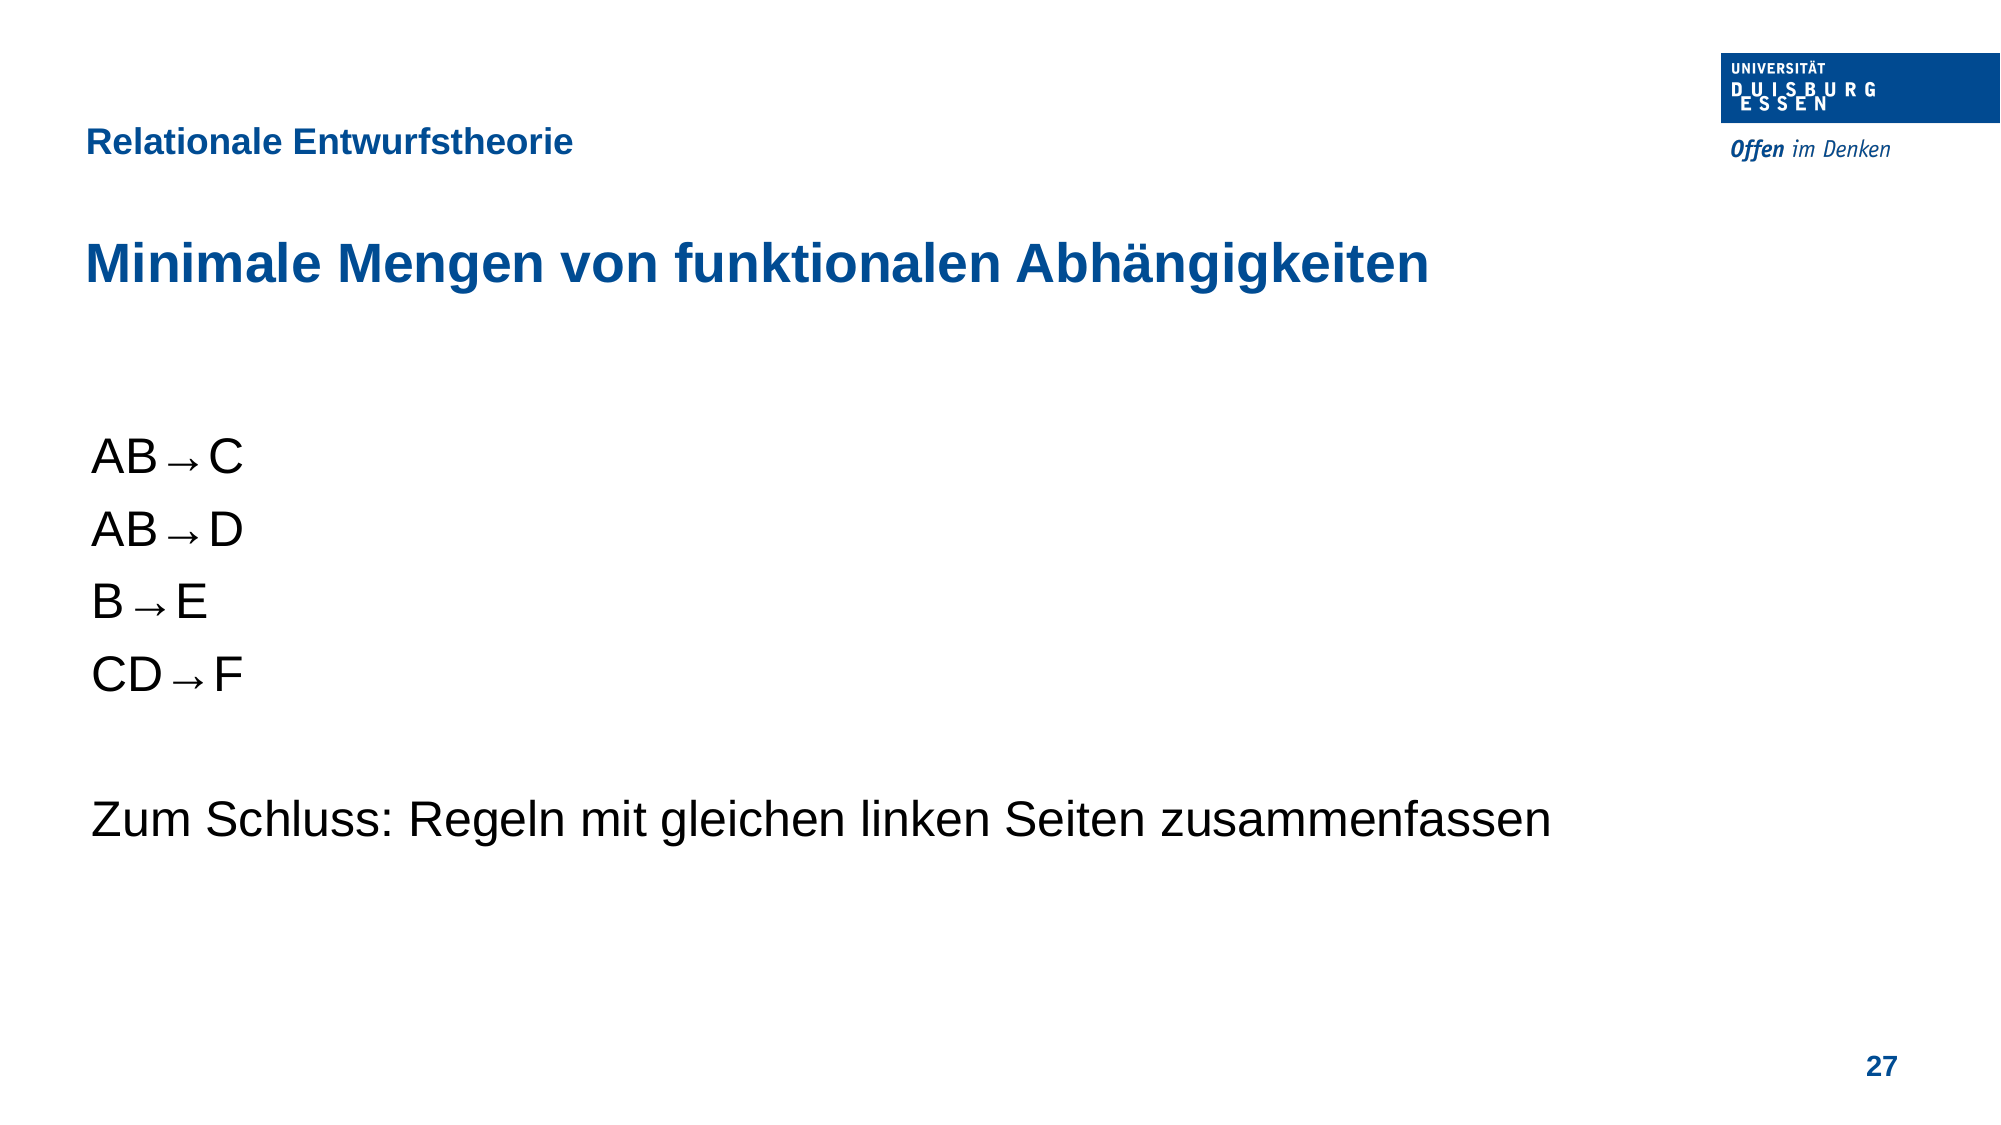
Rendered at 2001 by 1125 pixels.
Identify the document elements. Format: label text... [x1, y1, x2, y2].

list Relationale Entwurfstheorie [85, 122, 1694, 163]
picture [1721, 53, 2000, 162]
slide_number 27 [1677, 1039, 1914, 1081]
list AB→C AB→D B→E CD→F Zum Schluss: Regeln mit gleichen linken Seiten zusammenfassen [85, 416, 1794, 1012]
list Minimale Mengen von funktionalen Abhängigkeiten [85, 227, 1825, 303]
